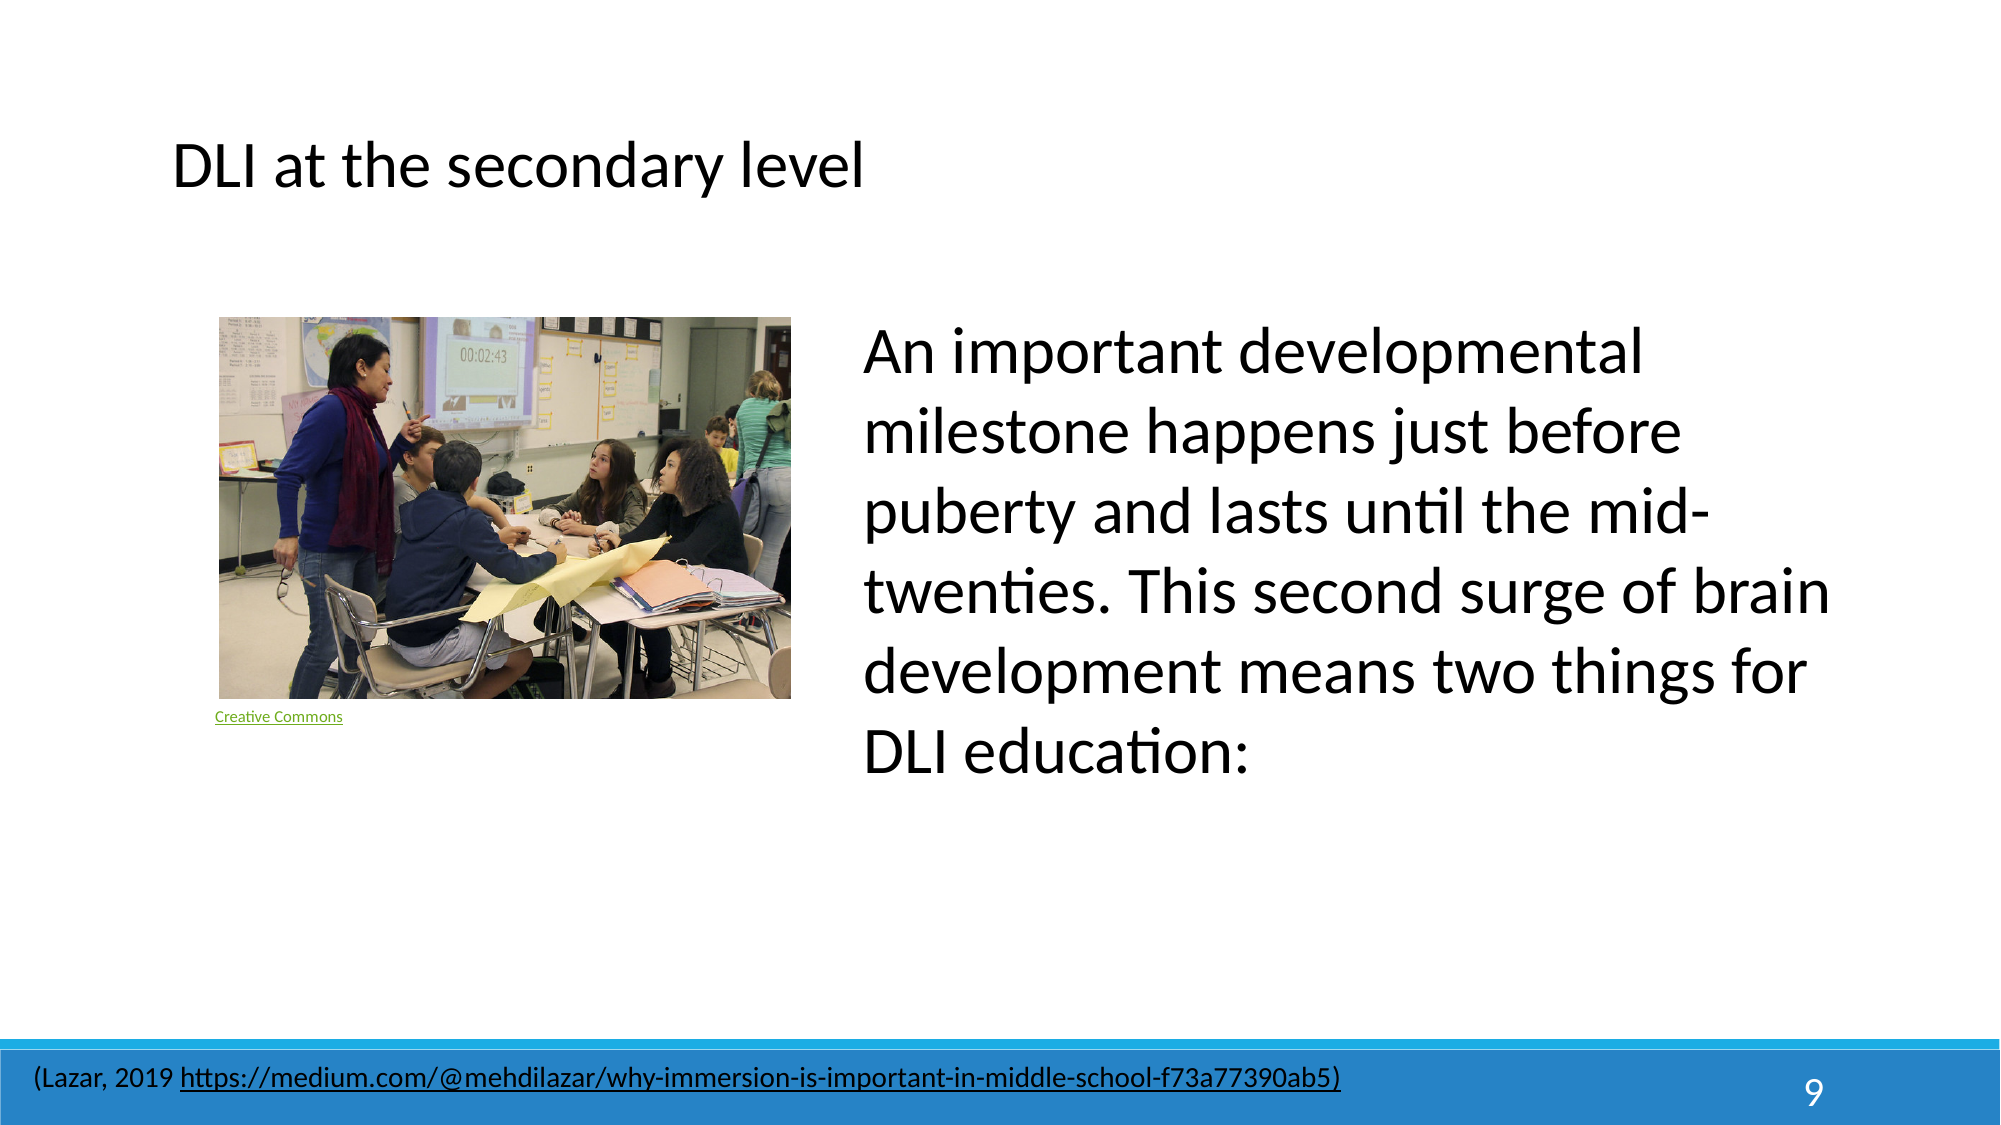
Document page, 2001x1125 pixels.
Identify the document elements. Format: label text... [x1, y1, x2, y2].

slide_number 9 [1624, 1059, 1840, 1120]
text_box DLI at the secondary level [157, 108, 1540, 209]
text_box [198, 317, 791, 735]
text_box An important developmental milestone happens just before puberty and lasts until the mid-twenties. This second surge of brain development means two things for DLI education: [848, 299, 1919, 874]
text_box (Lazar, 2019 https://medium.com/@mehdilazar/why-immersion-is-important-in-middle-school-f73a77390ab5) [18, 1051, 1827, 1101]
